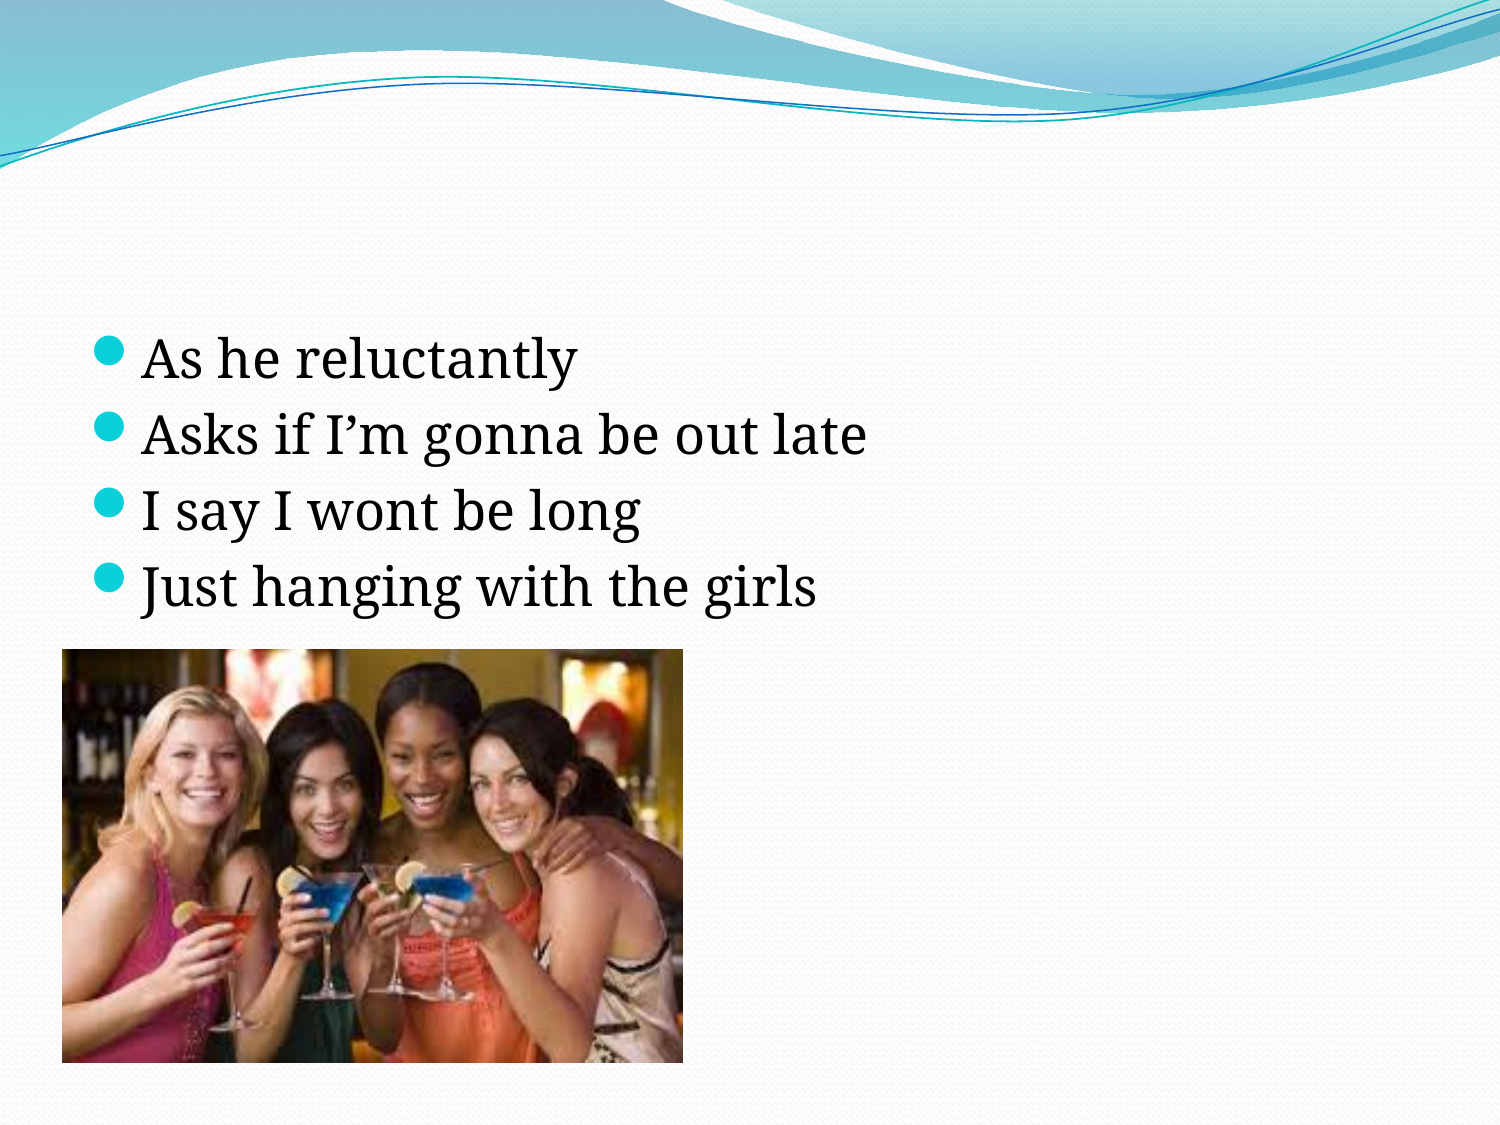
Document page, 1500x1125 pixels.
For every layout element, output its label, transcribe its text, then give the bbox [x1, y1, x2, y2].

picture [62, 649, 683, 1063]
list As he reluctantly Asks if I’m gonna be out late I say I wont be long Just hanging with the girls [75, 317, 1425, 1038]
